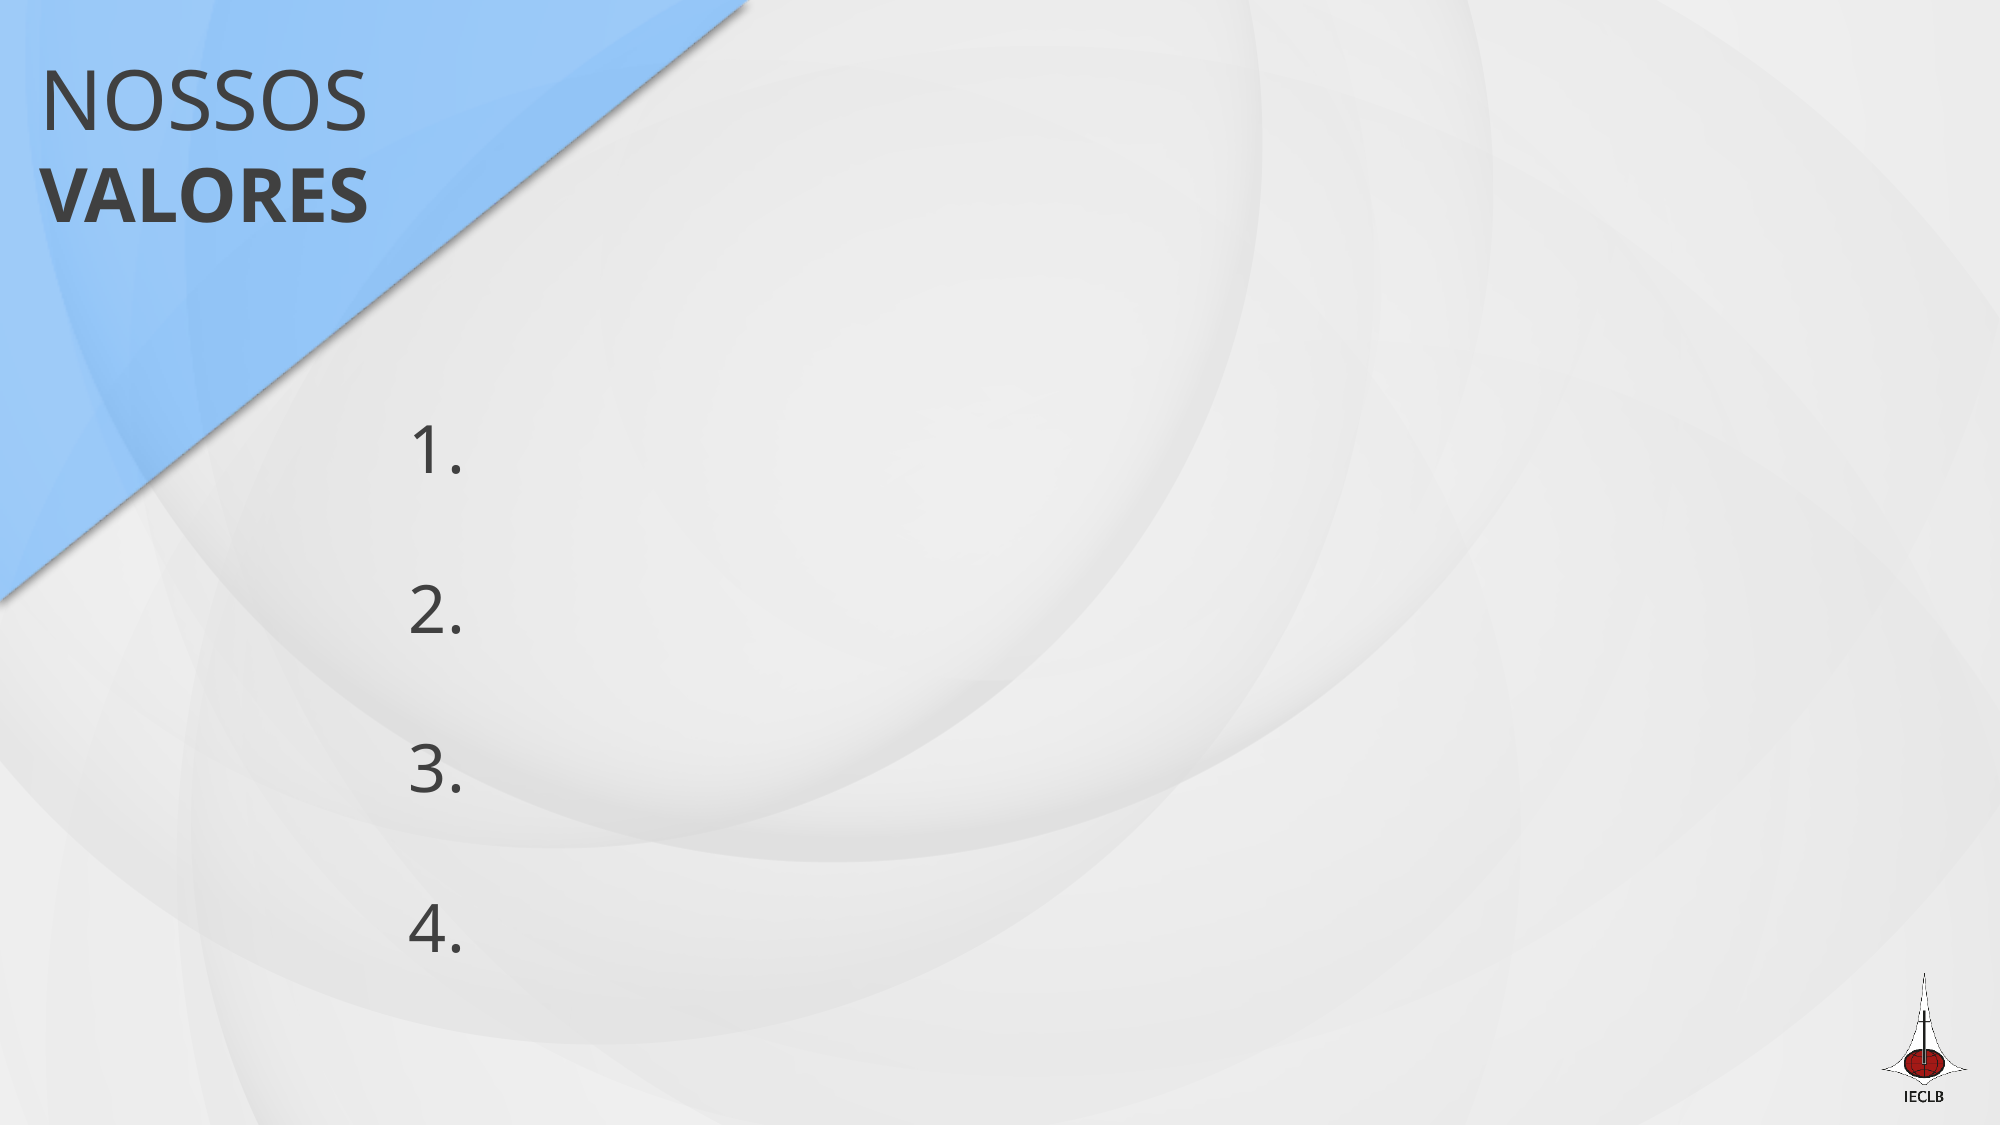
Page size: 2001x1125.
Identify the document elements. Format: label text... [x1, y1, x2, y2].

picture [0, 0, 2000, 1125]
text_box 1. 2. 3. 4. [394, 399, 1862, 974]
